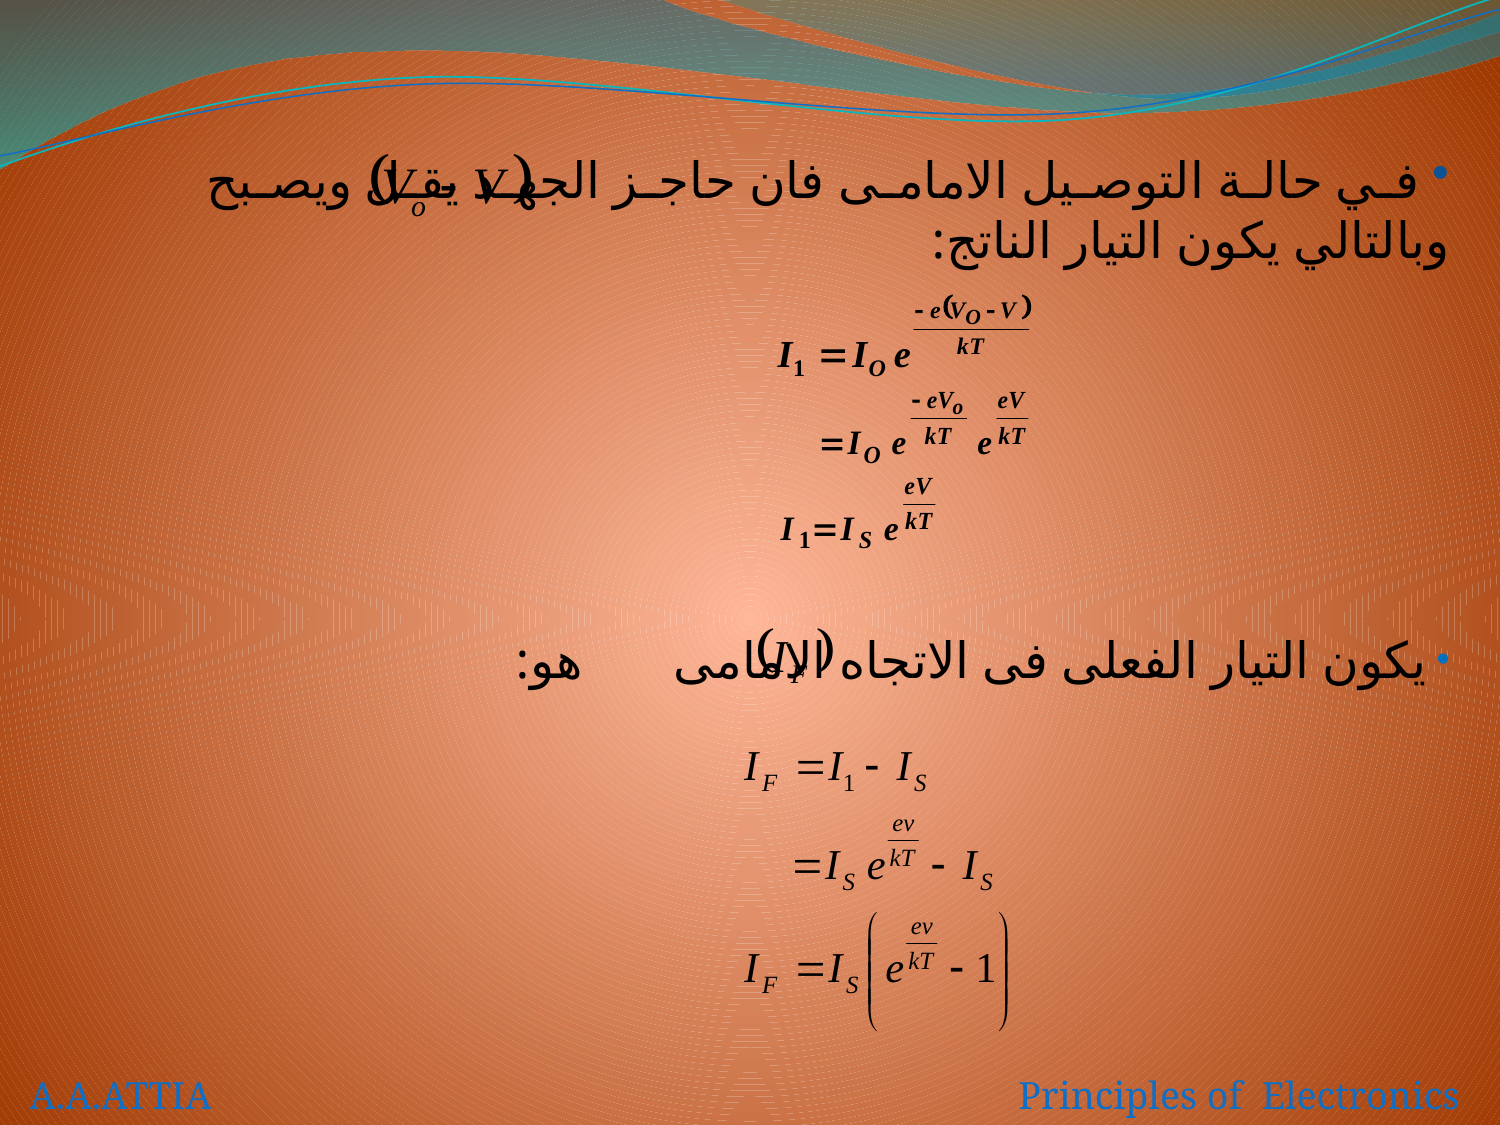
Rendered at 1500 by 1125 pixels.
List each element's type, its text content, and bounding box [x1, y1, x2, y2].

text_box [736, 737, 1020, 1043]
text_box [749, 626, 838, 692]
text_box [838, 629, 843, 642]
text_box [362, 152, 535, 230]
text_box A.A.ATTIA Principles of Electronics [14, 1064, 1478, 1125]
text_box يكون التيار الفعلى فى الاتجاه الامامى هو: [35, 621, 1465, 756]
text_box [659, 10, 841, 65]
text_box [572, 93, 928, 146]
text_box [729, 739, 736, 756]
text_box في حالة التوصيل الامامى فان حاجز الجهد يقل ويصبح وبالتالي يكون التيار الناتج: [35, 141, 1465, 277]
text_box في الاتجاه العكسي: [35, 621, 1114, 705]
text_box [509, 155, 540, 242]
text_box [34, 292, 1108, 642]
text_box [509, 146, 991, 242]
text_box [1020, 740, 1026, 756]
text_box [356, 154, 509, 242]
text_box [742, 627, 749, 642]
